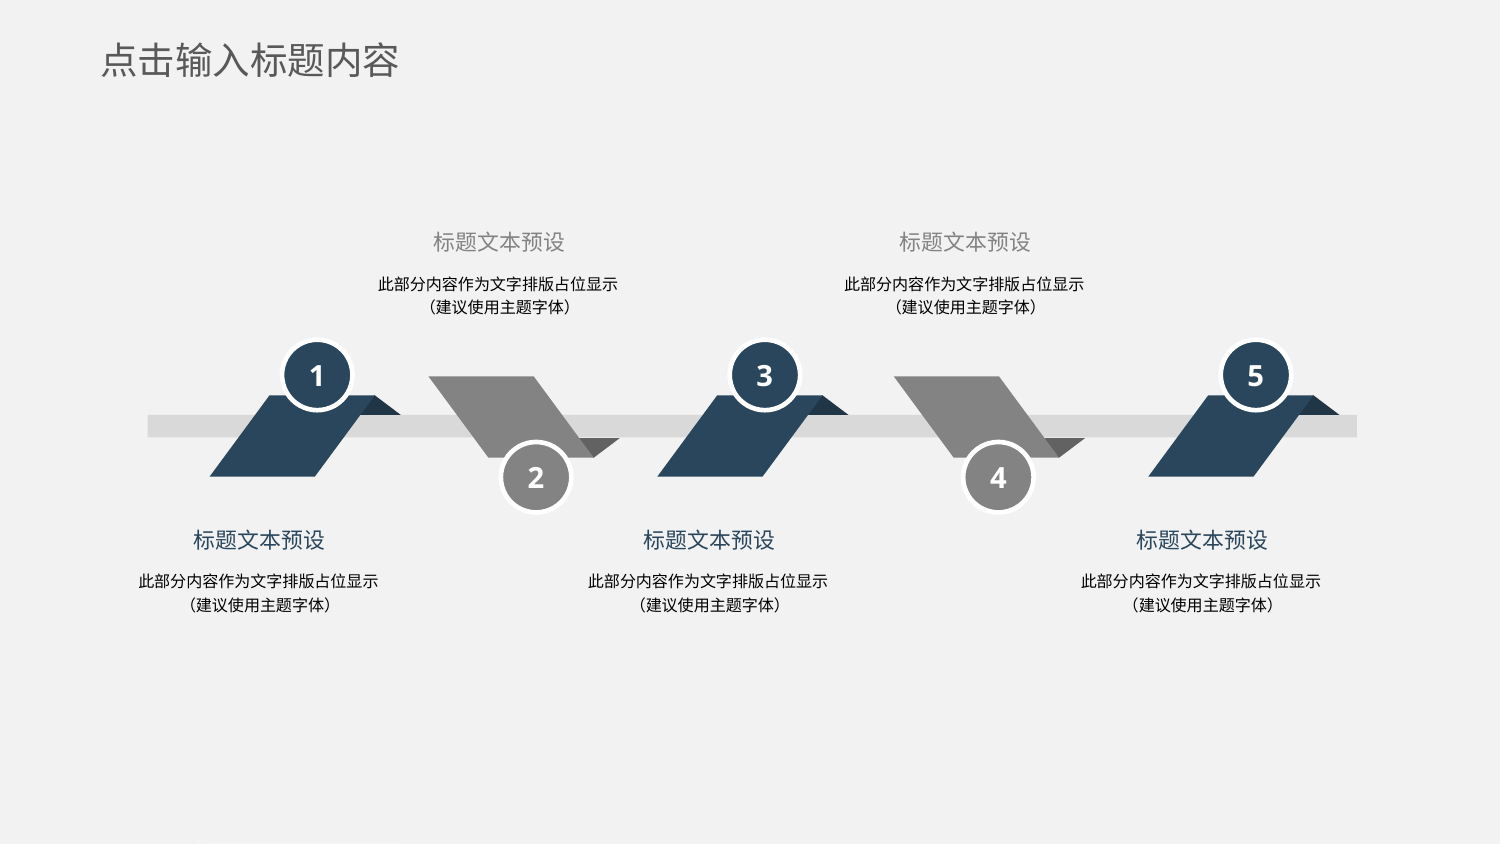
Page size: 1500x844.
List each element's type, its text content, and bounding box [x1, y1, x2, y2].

text_box [1343, 413, 1359, 440]
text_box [1065, 339, 1340, 624]
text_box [828, 220, 1103, 513]
text_box 点击输入标题内容 [100, 28, 450, 91]
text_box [572, 339, 847, 624]
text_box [362, 220, 637, 513]
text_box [122, 339, 398, 624]
